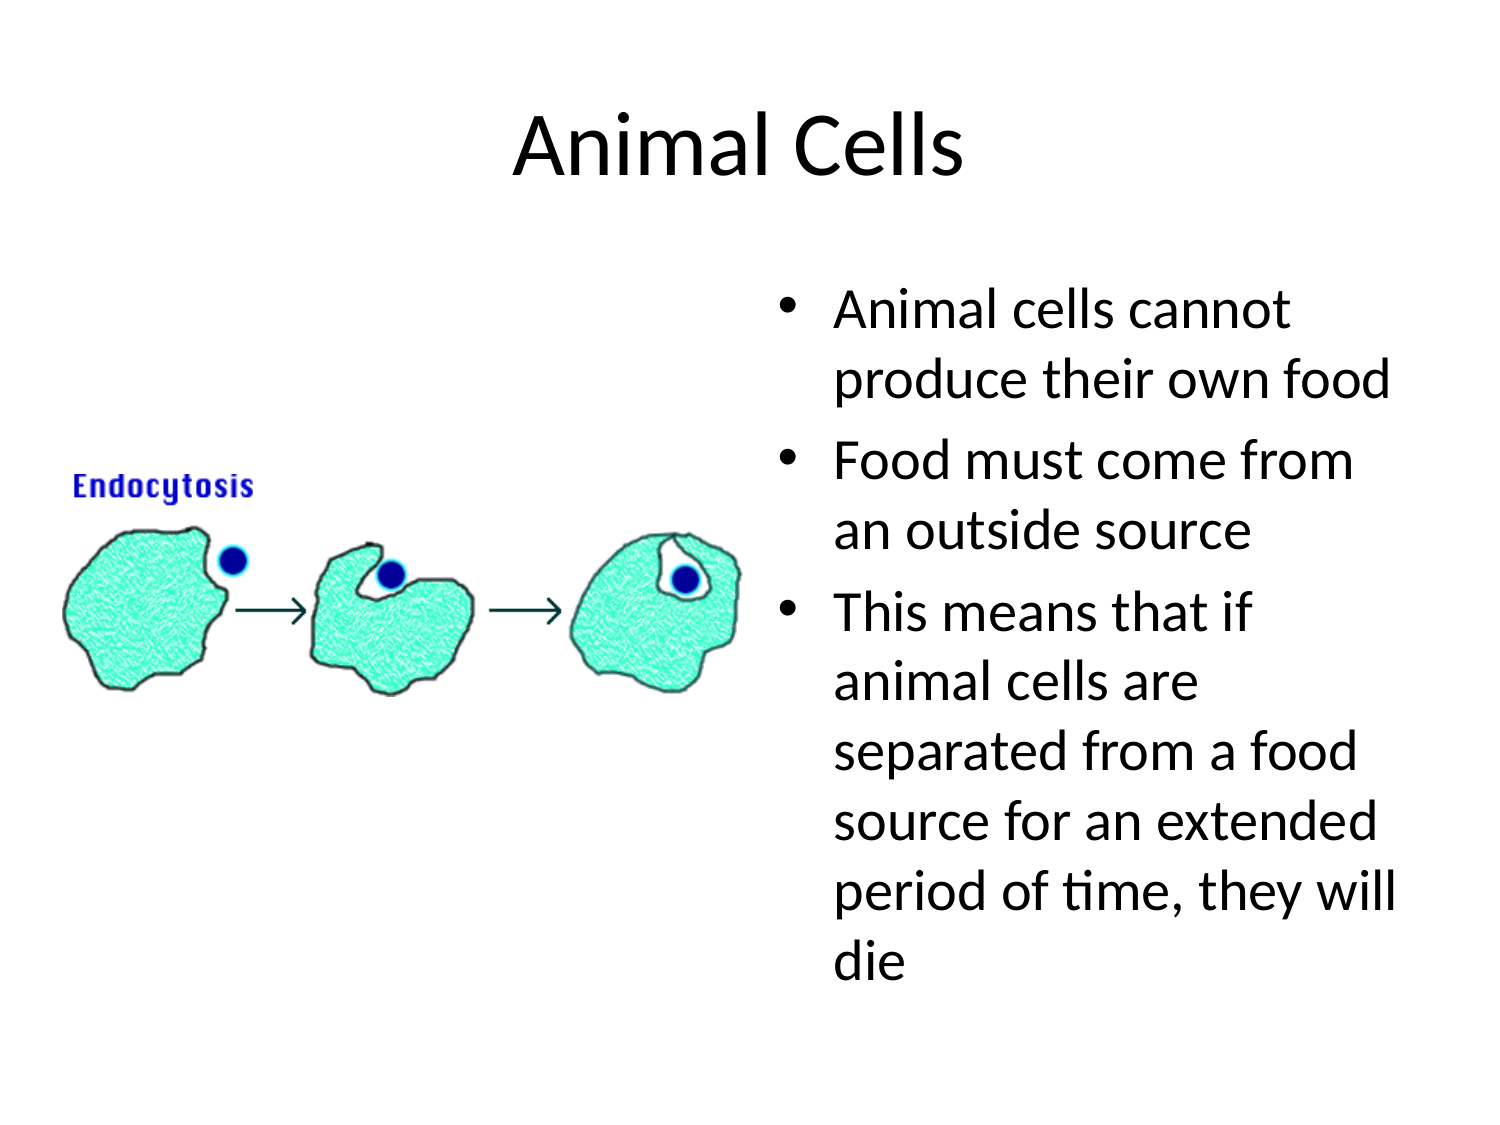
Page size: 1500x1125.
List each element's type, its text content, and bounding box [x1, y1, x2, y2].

title Animal Cells [75, 45, 1425, 233]
picture [62, 474, 743, 698]
list Animal cells cannot produce their own food Food must come from an outside source This means that if animal cells are separated from a food source for an extended period of time, they will die [762, 262, 1425, 1063]
